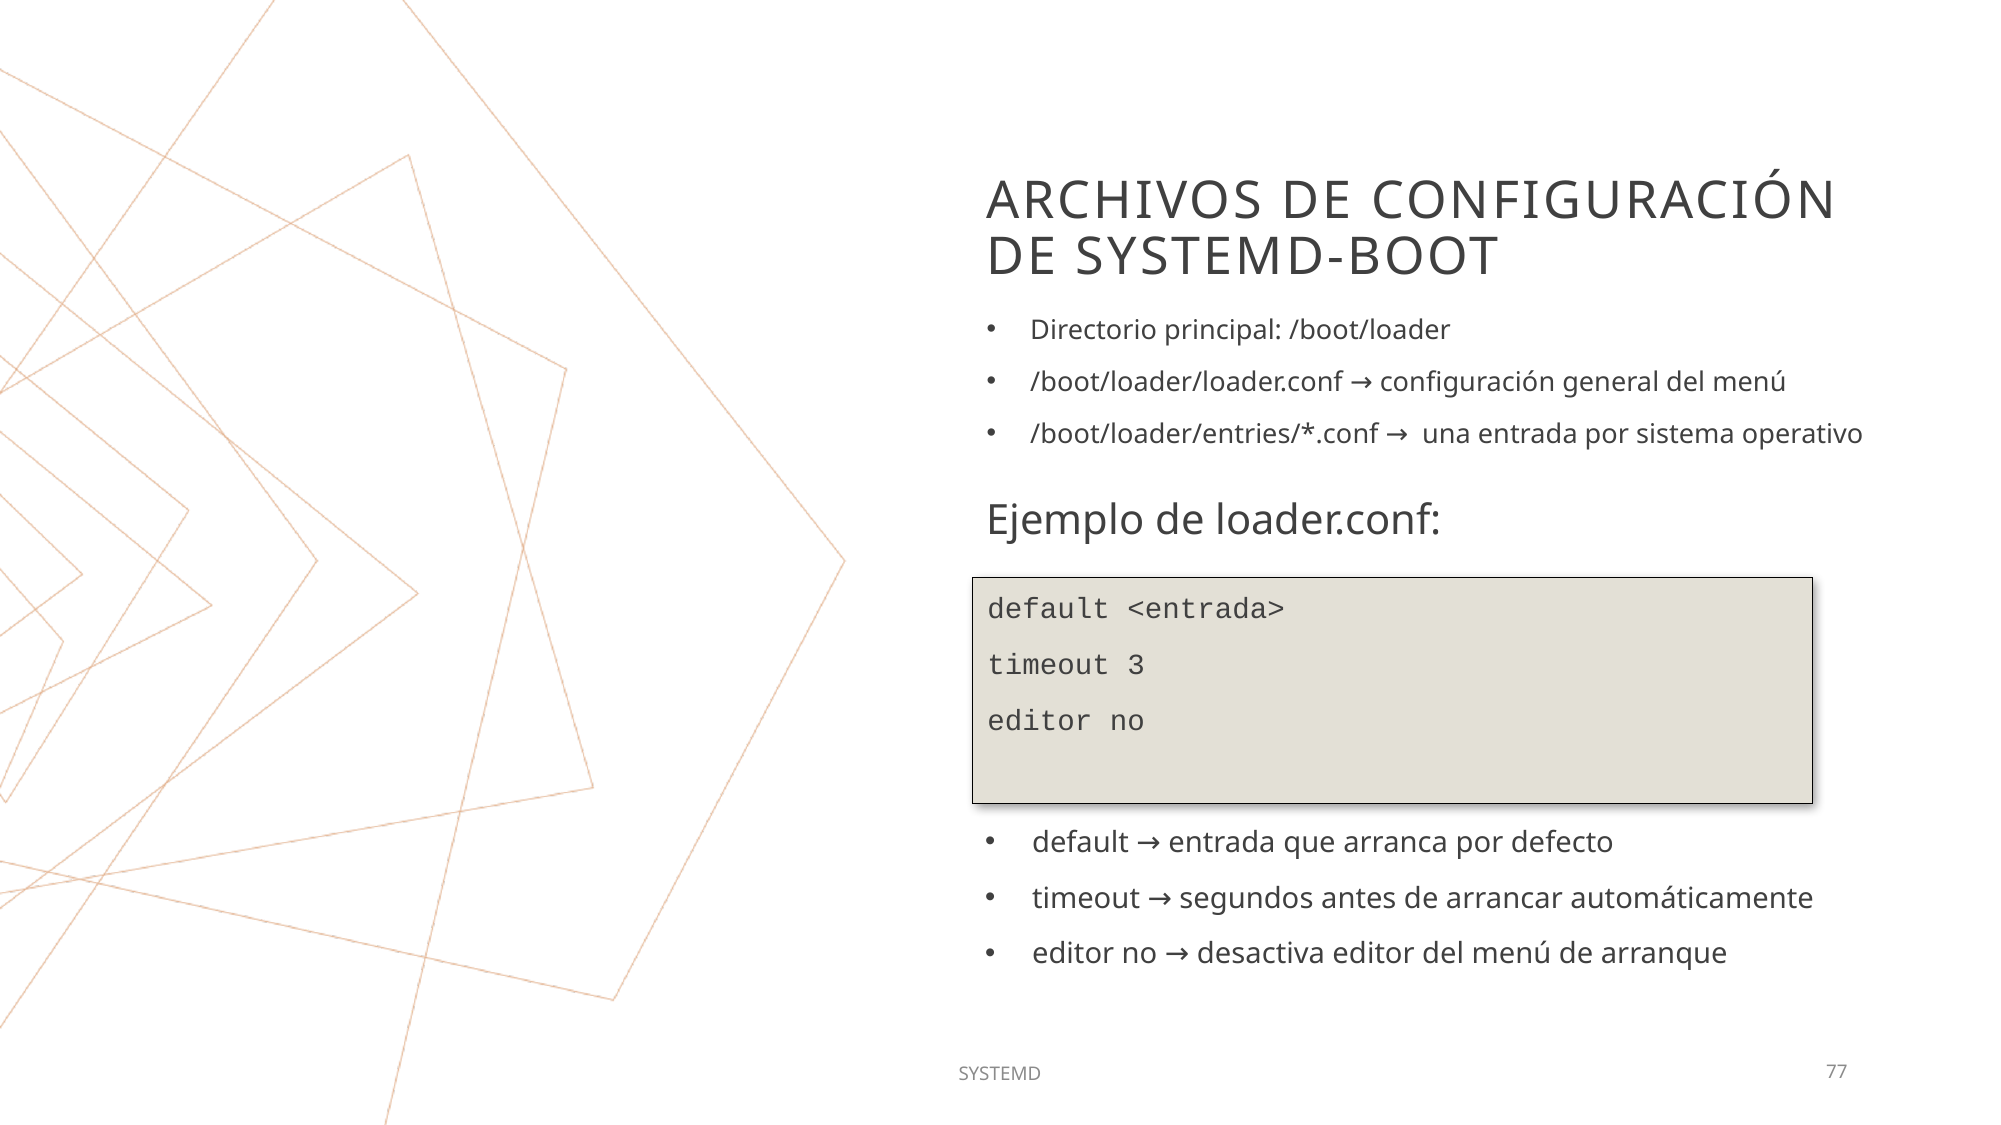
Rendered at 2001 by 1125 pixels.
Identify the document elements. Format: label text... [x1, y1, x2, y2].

footer SYSTEMD [662, 1042, 1338, 1103]
title Archivos de configuración de systemd-boot [971, 165, 1863, 304]
picture [0, 0, 893, 1125]
list Ejemplo de loader.conf: [971, 486, 1863, 578]
text_box default → entrada que arranca por defecto timeout → segundos antes de arrancar automáticamente editor no → desactiva editor del menú de arranque [970, 815, 1881, 997]
text_box default <entrada> timeout 3 editor no [972, 577, 1813, 804]
slide_number 77 [1412, 1042, 1863, 1103]
text_box Directorio principal: /boot/loader /boot/loader/loader.conf → configuración general del menú /boot/loader/entries/*.conf → una entrada por sistema operativo [971, 304, 1883, 486]
